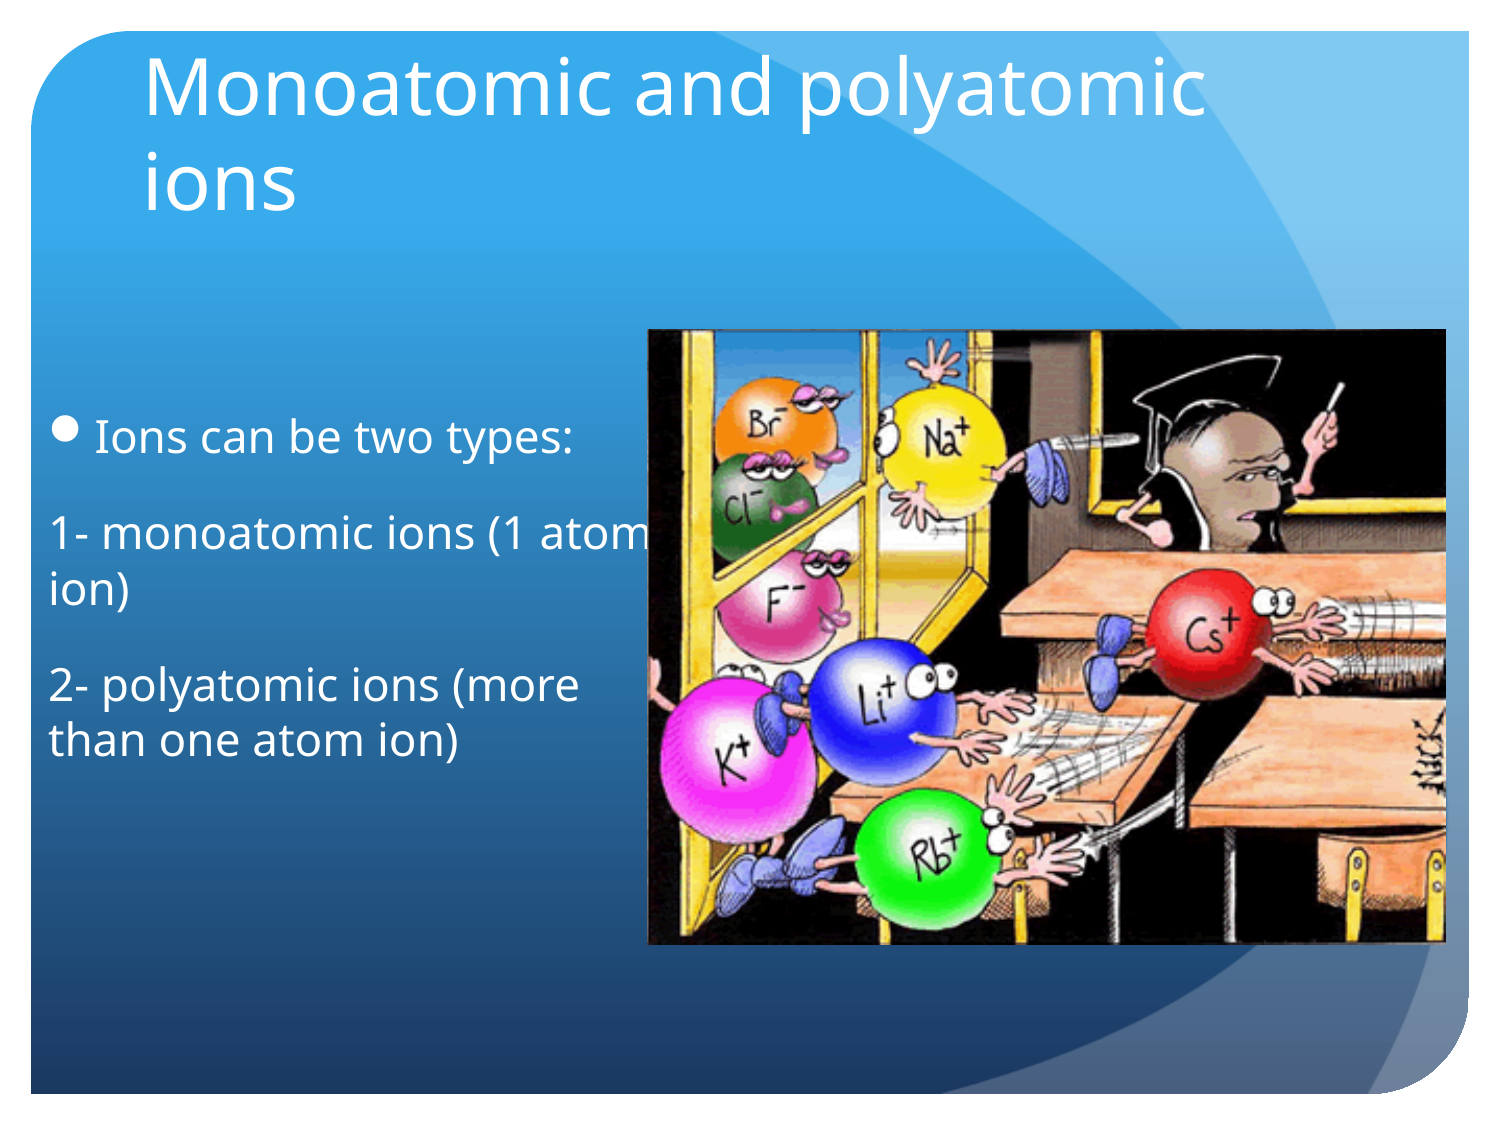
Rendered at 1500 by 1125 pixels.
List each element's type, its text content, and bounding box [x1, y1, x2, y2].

picture [24, 30, 1473, 1094]
title Monoatomic and polyatomic ions [127, 62, 1372, 234]
list Ions can be two types: 1- monoatomic ions (1 atom ion) 2- polyatomic ions (more than one atom ion) [33, 400, 647, 945]
